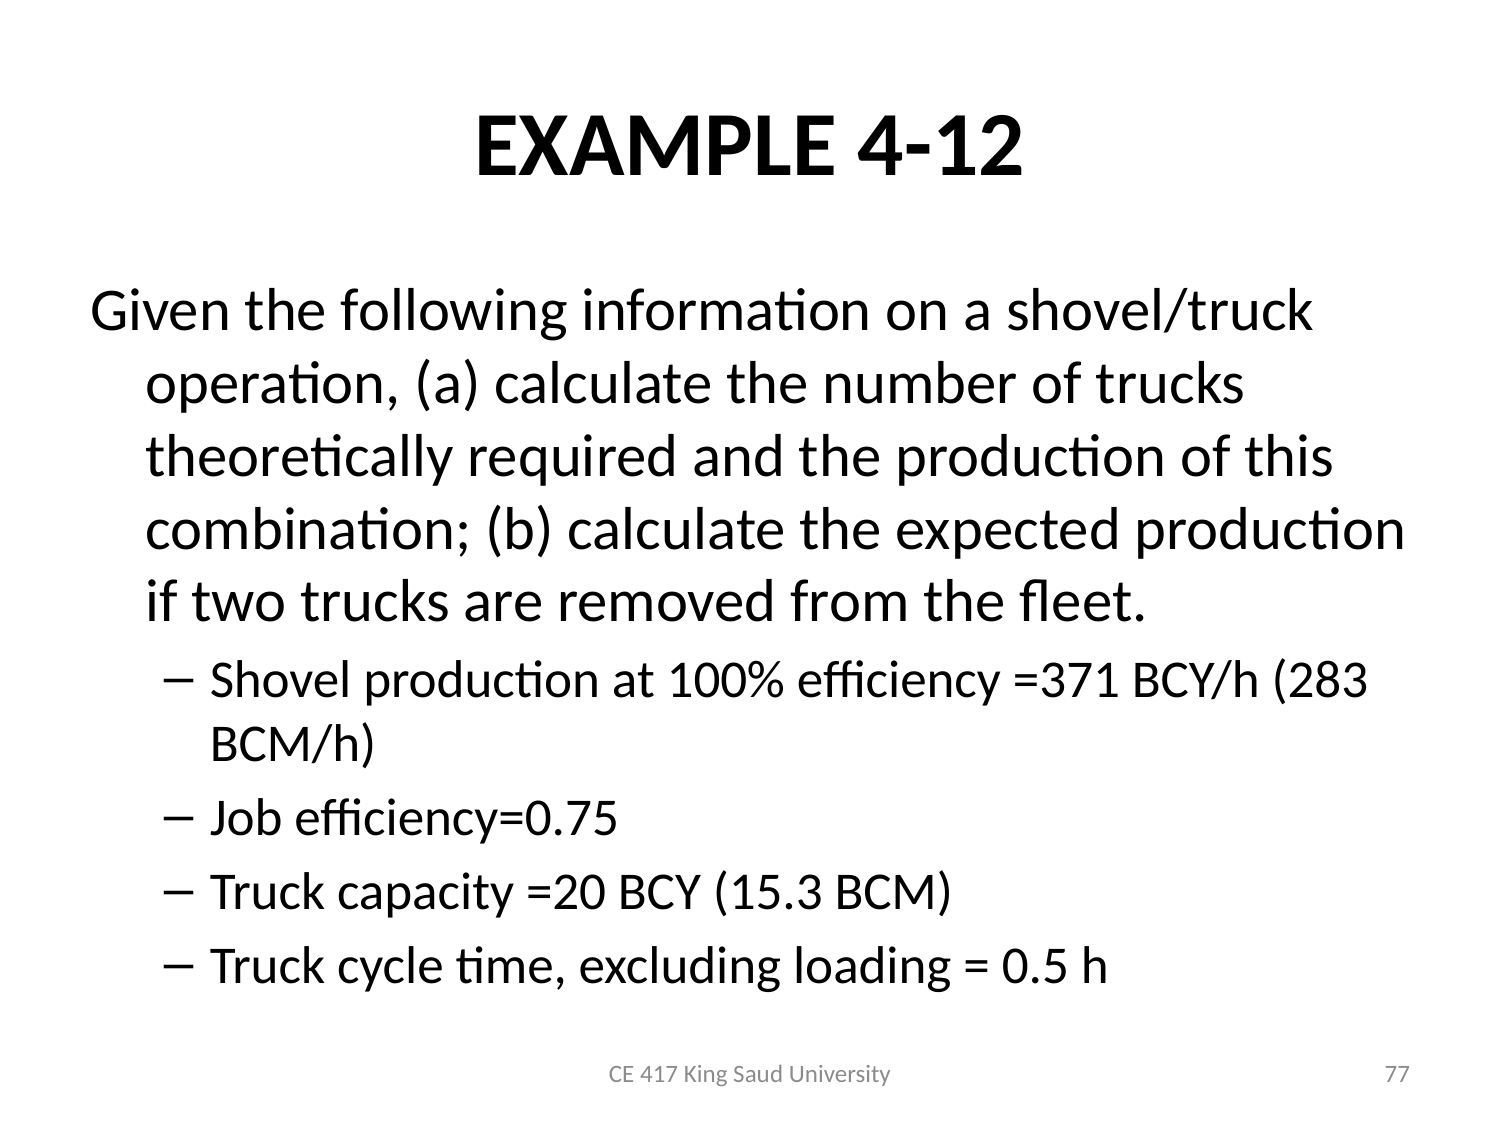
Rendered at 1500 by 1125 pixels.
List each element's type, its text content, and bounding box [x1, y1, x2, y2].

list Given the following information on a shovel/truck operation, (a) calculate the number of trucks theoretically required and the production of this combination; (b) calculate the expected production if two trucks are removed from the fleet. Shovel production at 100% efficiency =371 BCY/h (283 BCM/h) Job efficiency=0.75 Truck capacity =20 BCY (15.3 BCM) Truck cycle time, excluding loading = 0.5 h [75, 262, 1425, 1005]
slide_number 77 [1074, 1042, 1425, 1103]
footer CE 417 King Saud University [512, 1042, 988, 1103]
title EXAMPLE 4-12 [75, 45, 1425, 233]
